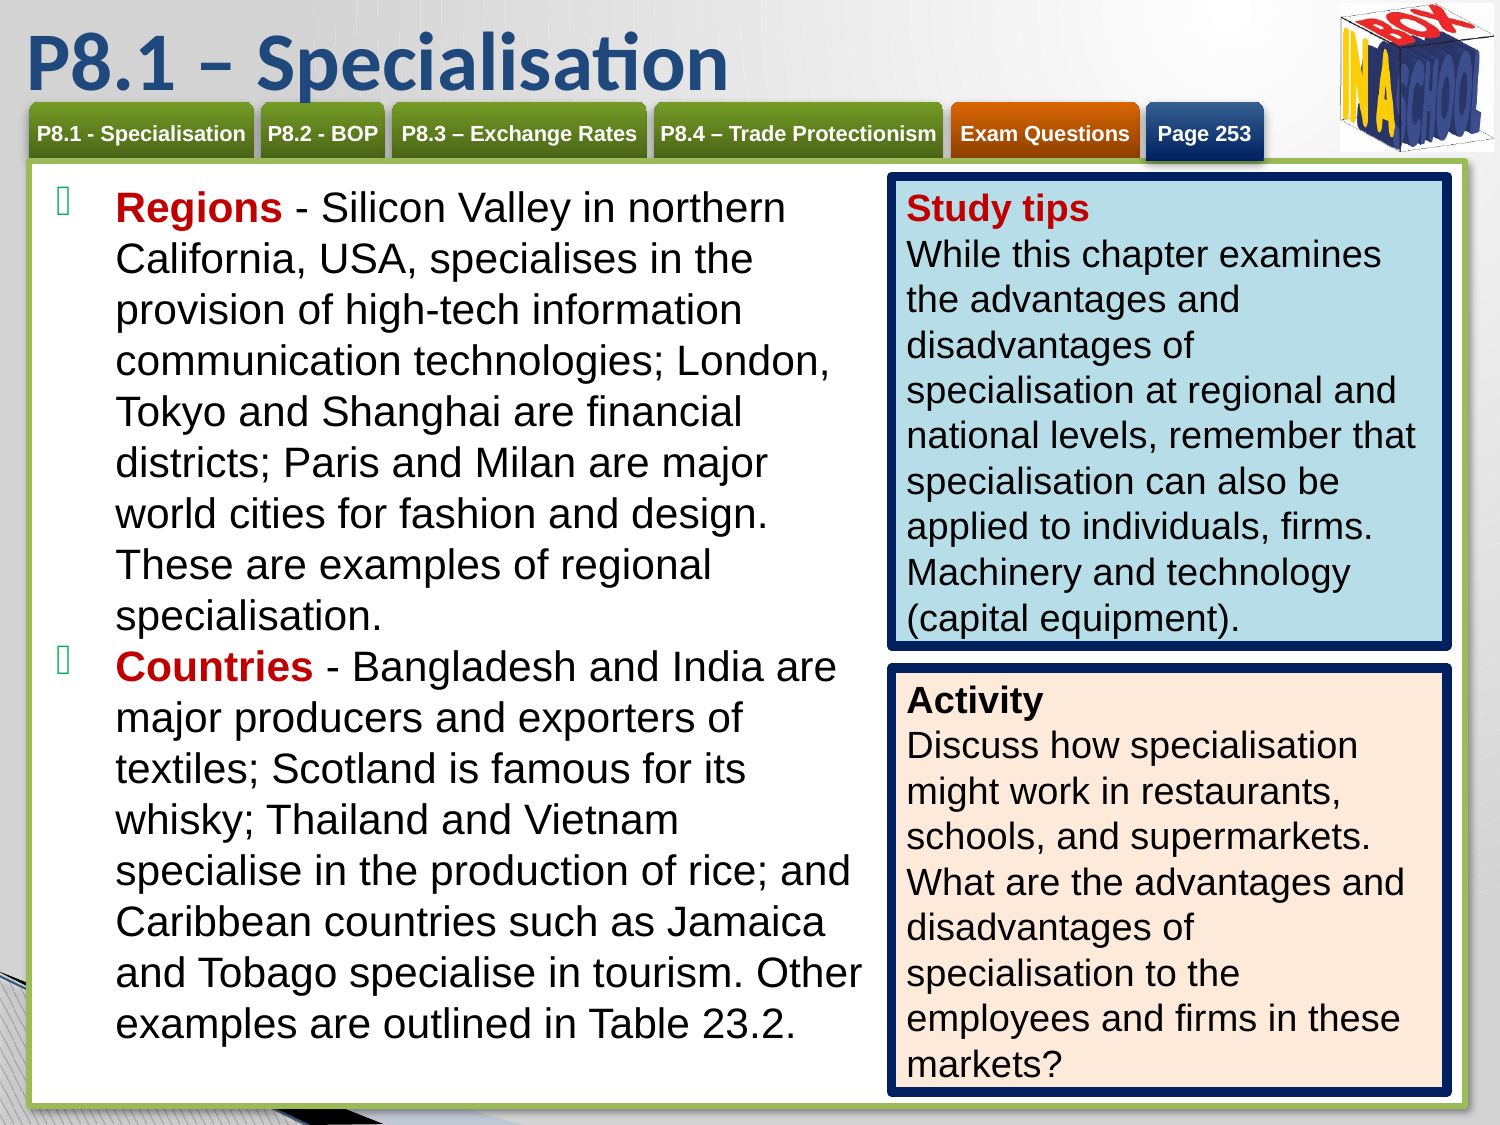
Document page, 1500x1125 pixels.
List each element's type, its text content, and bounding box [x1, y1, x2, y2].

picture [1340, 3, 1495, 152]
picture [281, 1114, 303, 1125]
text_box Activity Discuss how specialisation might work in restaurants, schools, and supermarkets. What are the advantages and disadvantages of specialisation to the employees and firms in these markets? [891, 668, 1447, 1093]
text_box Regions - Silicon Valley in northern California, USA, specialises in the provision of high-tech information communication technologies; London, Tokyo and Shanghai are financial districts; Paris and Milan are major world cities for fashion and design. These are examples of regional specialisation. Countries - Bangladesh and India are major producers and exporters of textiles; Scotland is famous for its whisky; Thailand and Vietnam specialise in the production of rice; and Caribbean countries such as Jamaica and Tobago specialise in tourism. Other examples are outlined in Table 23.2. [41, 172, 892, 1055]
text_box Study tips While this chapter examines the advantages and disadvantages of specialisation at regional and national levels, remember that specialisation can also be applied to individuals, firms. Machinery and technology (capital equipment). [891, 176, 1447, 646]
text_box Page 253 [1145, 102, 1264, 161]
title P8.1 – Specialisation [11, 11, 1465, 102]
